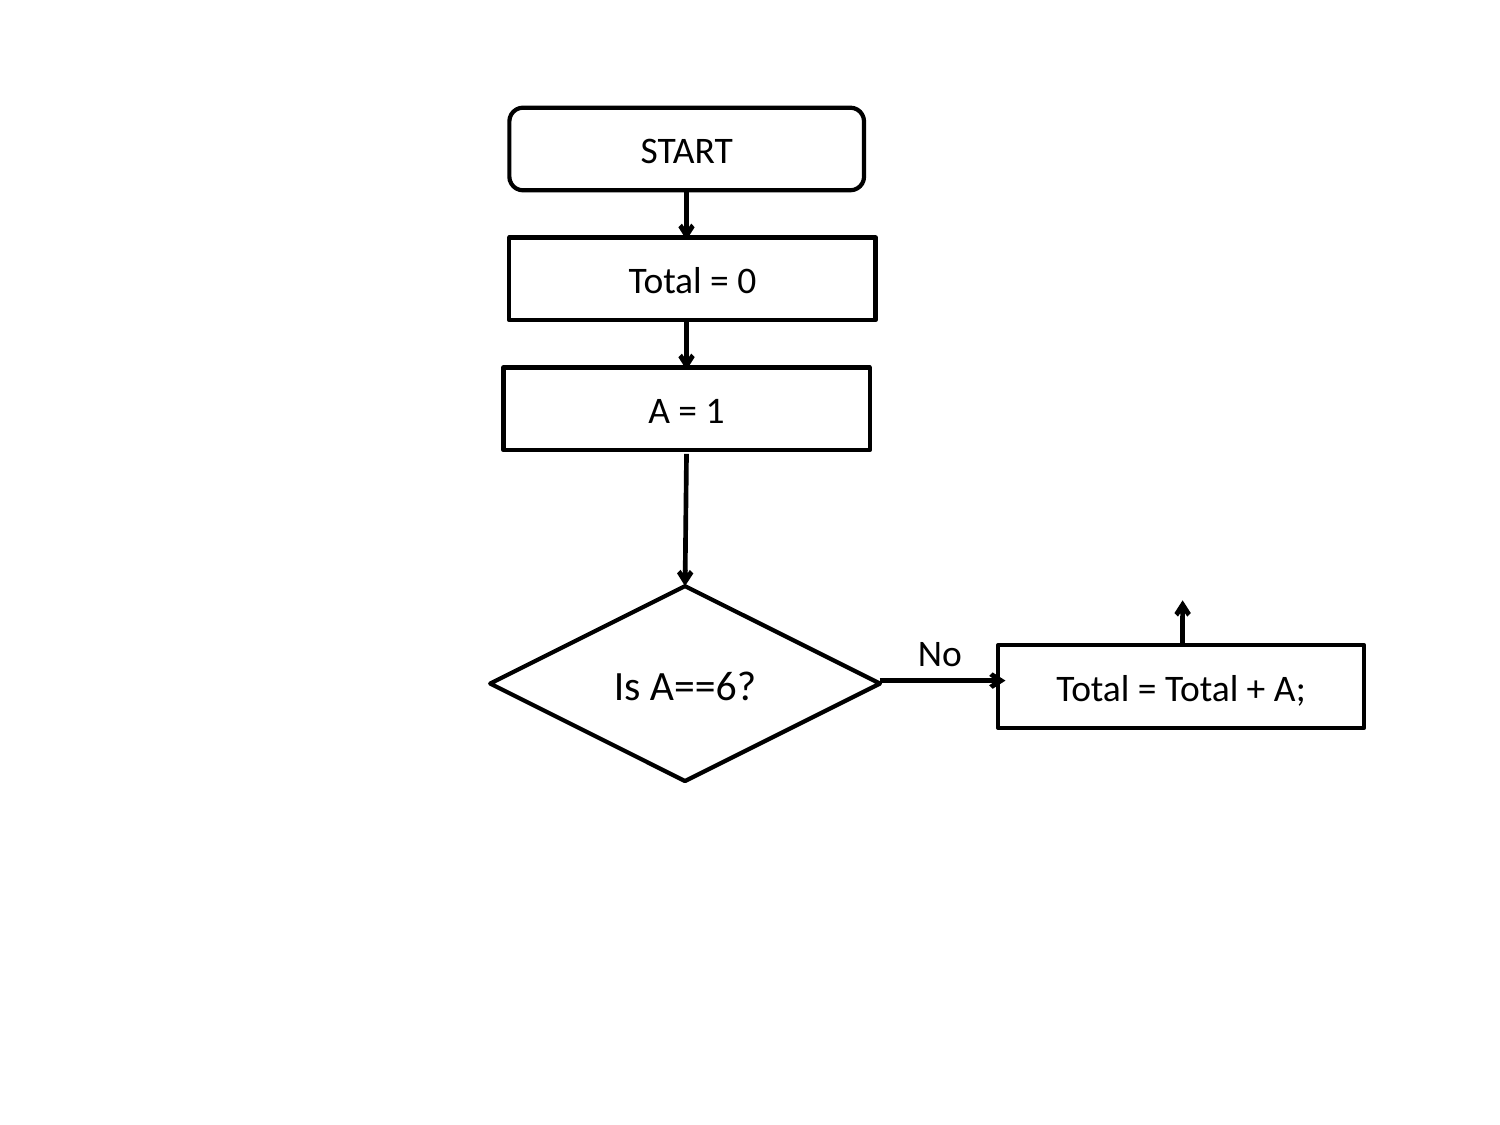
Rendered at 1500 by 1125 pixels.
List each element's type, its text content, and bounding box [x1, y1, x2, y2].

text_box No [903, 621, 998, 679]
text_box START [507, 105, 867, 193]
text_box Total = 0 [507, 235, 878, 322]
text_box A = 1 [501, 365, 872, 452]
text_box Total = Total + A; [996, 643, 1366, 730]
text_box Is A==6? [488, 586, 880, 783]
